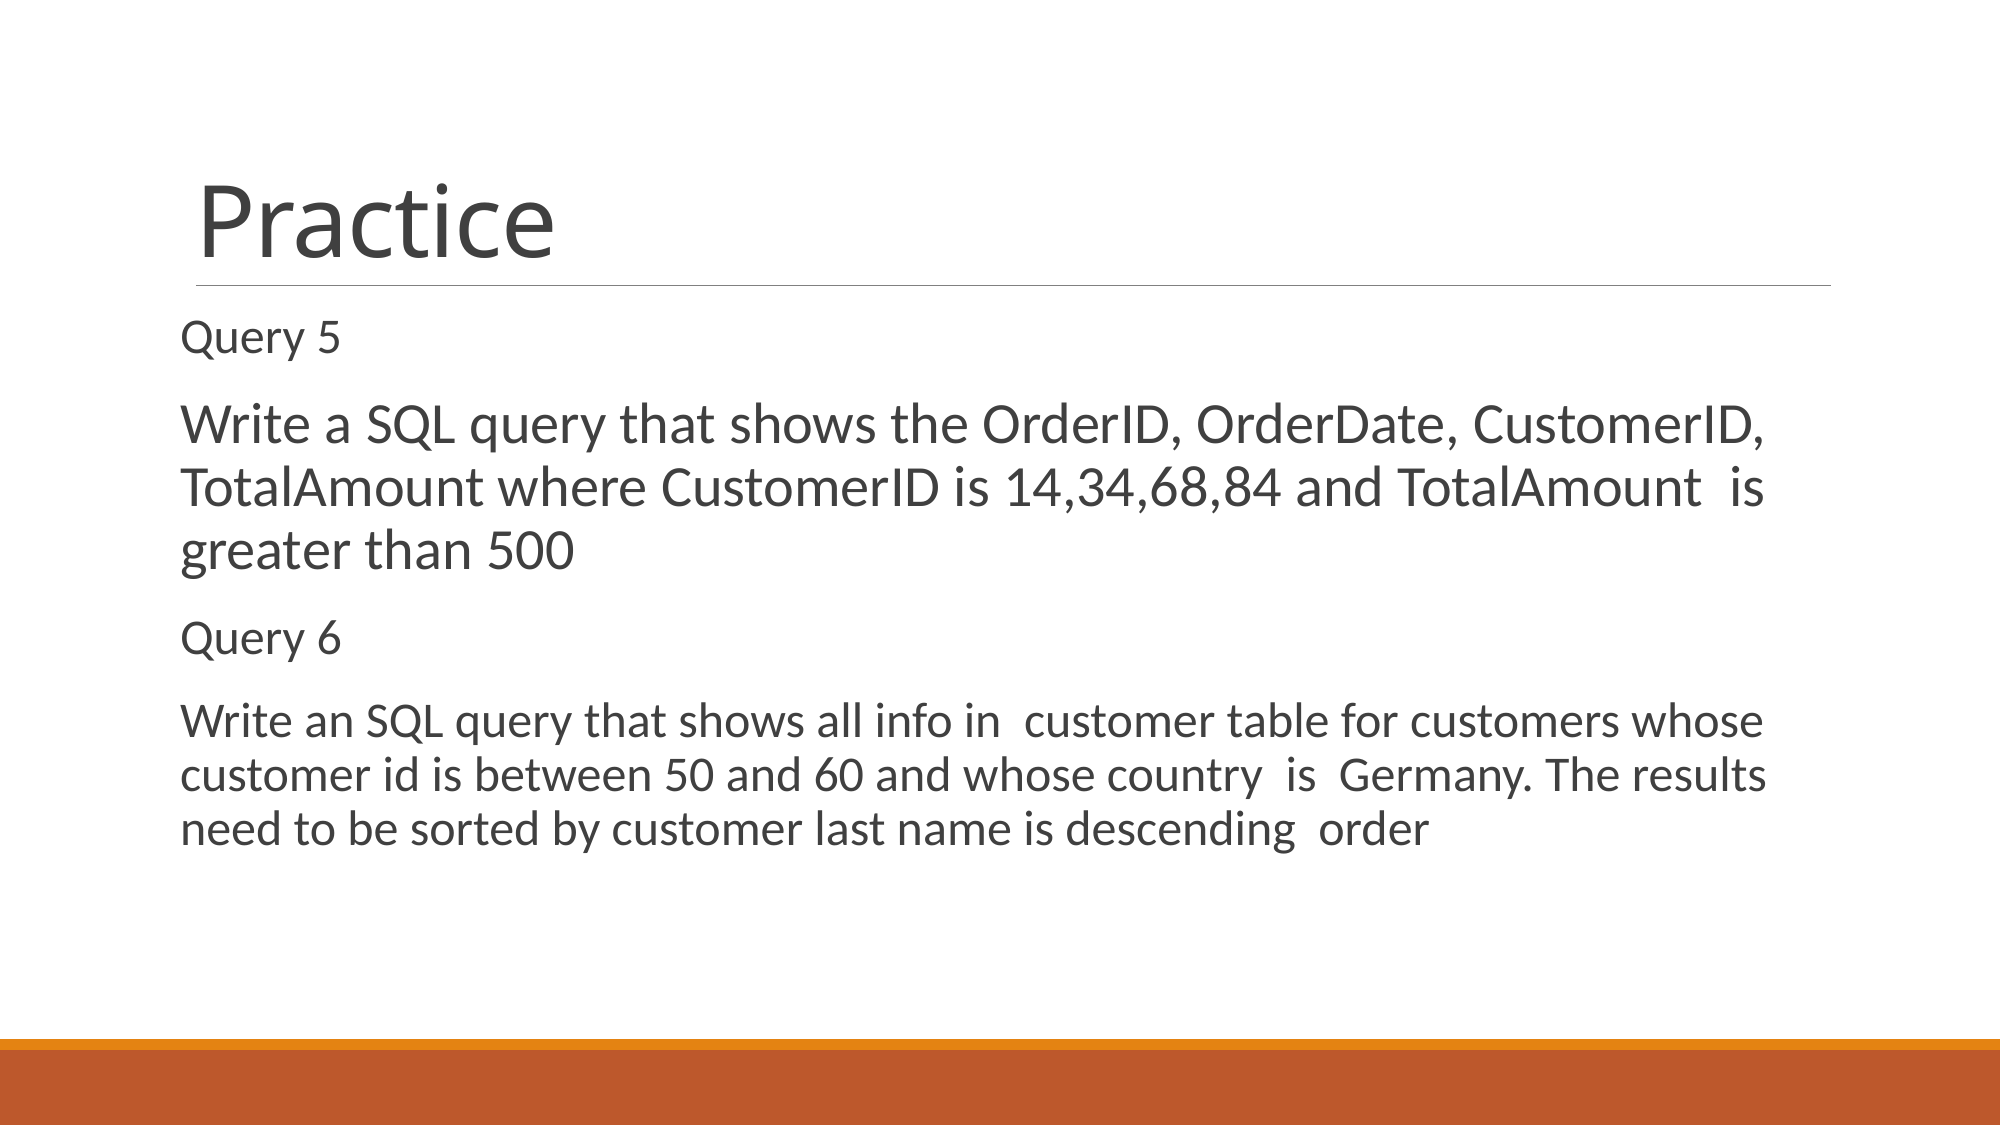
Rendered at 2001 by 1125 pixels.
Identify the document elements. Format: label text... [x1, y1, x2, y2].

title Practice [180, 47, 1830, 285]
list Query 5 Write a SQL query that shows the OrderID, OrderDate, CustomerID, TotalAmount where CustomerID is 14,34,68,84 and TotalAmount is greater than 500 Query 6 Write an SQL query that shows all info in customer table for customers whose customer id is between 50 and 60 and whose country is Germany. The results need to be sorted by customer last name is descending order [180, 302, 1830, 963]
